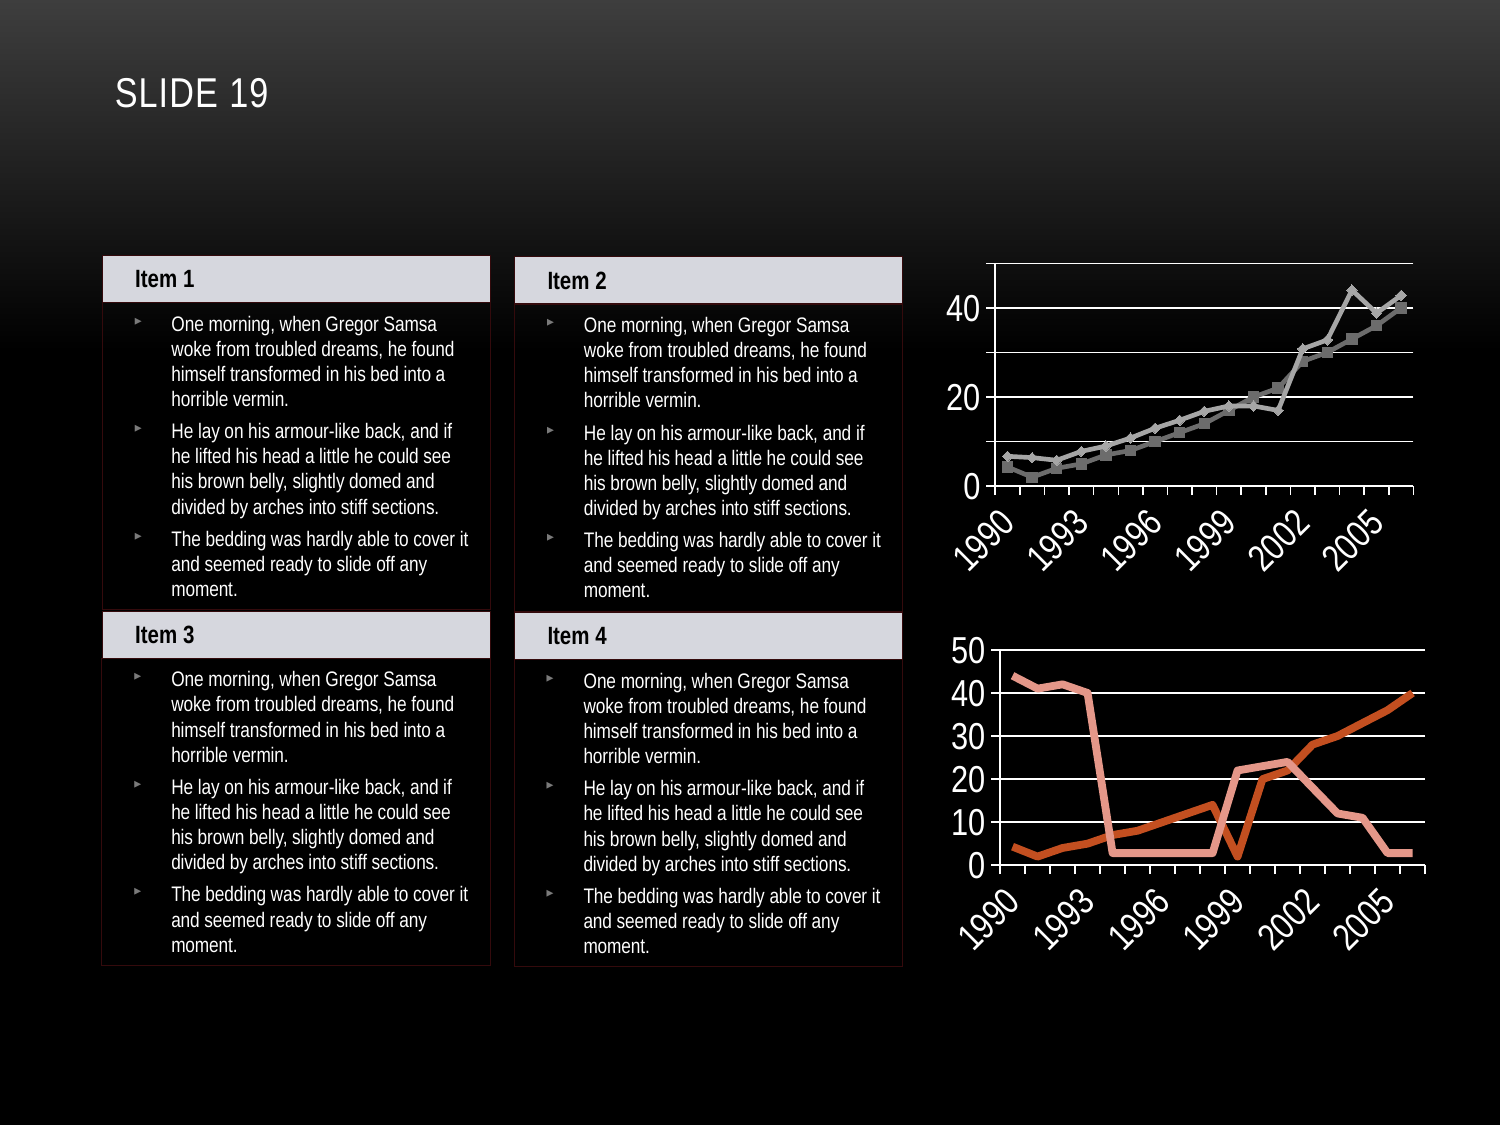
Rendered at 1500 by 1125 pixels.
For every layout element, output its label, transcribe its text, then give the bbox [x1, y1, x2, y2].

text_box One morning, when Gregor Samsa woke from troubled dreams, he found himself transformed in his bed into a horrible vermin. He lay on his armour-like back, and if he lifted his head a little he could see his brown belly, slightly domed and divided by arches into stiff sections. The bedding was hardly able to cover it and seemed ready to slide off any moment. [514, 304, 903, 612]
text_box One morning, when Gregor Samsa woke from troubled dreams, he found himself transformed in his bed into a horrible vermin. He lay on his armour-like back, and if he lifted his head a little he could see his brown belly, slightly domed and divided by arches into stiff sections. The bedding was hardly able to cover it and seemed ready to slide off any moment. [514, 660, 903, 967]
title Slide 19 [99, 19, 1400, 124]
text_box Item 3 [102, 611, 491, 659]
text_box Item 1 [102, 255, 491, 303]
text_box One morning, when Gregor Samsa woke from troubled dreams, he found himself transformed in his bed into a horrible vermin. He lay on his armour-like back, and if he lifted his head a little he could see his brown belly, slightly domed and divided by arches into stiff sections. The bedding was hardly able to cover it and seemed ready to slide off any moment. [102, 303, 491, 610]
chart [938, 621, 1436, 966]
text_box Item 2 [514, 256, 903, 304]
text_box One morning, when Gregor Samsa woke from troubled dreams, he found himself transformed in his bed into a horrible vermin. He lay on his armour-like back, and if he lifted his head a little he could see his brown belly, slightly domed and divided by arches into stiff sections. The bedding was hardly able to cover it and seemed ready to slide off any moment. [101, 658, 491, 966]
chart [933, 256, 1424, 587]
text_box Item 4 [514, 612, 903, 660]
